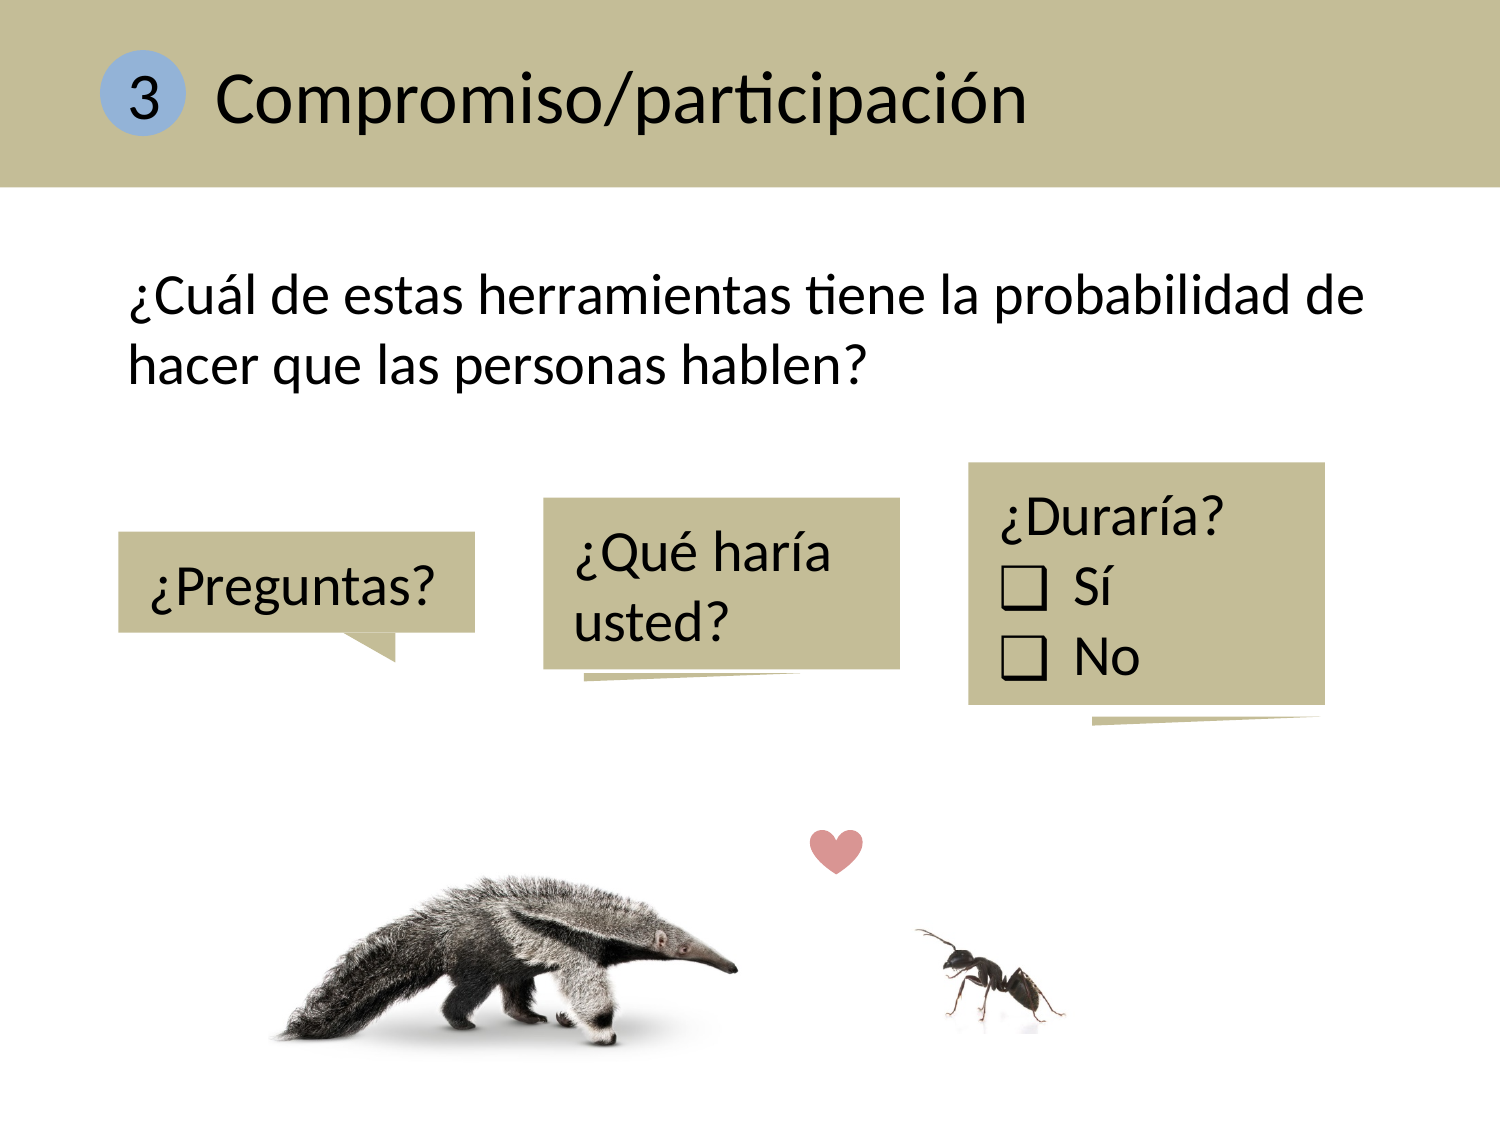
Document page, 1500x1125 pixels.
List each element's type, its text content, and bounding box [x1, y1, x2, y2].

text_box [0, 0, 1500, 188]
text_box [968, 462, 1326, 738]
text_box 3 [99, 50, 186, 137]
text_box Compromiso/participación [200, 40, 1150, 147]
text_box [809, 830, 863, 875]
text_box ¿Cuál de estas herramientas tiene la probabilidad de hacer que las personas hablen? [112, 248, 1438, 407]
picture [899, 920, 1076, 1034]
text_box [543, 497, 901, 693]
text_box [118, 531, 476, 663]
picture [268, 866, 751, 1063]
